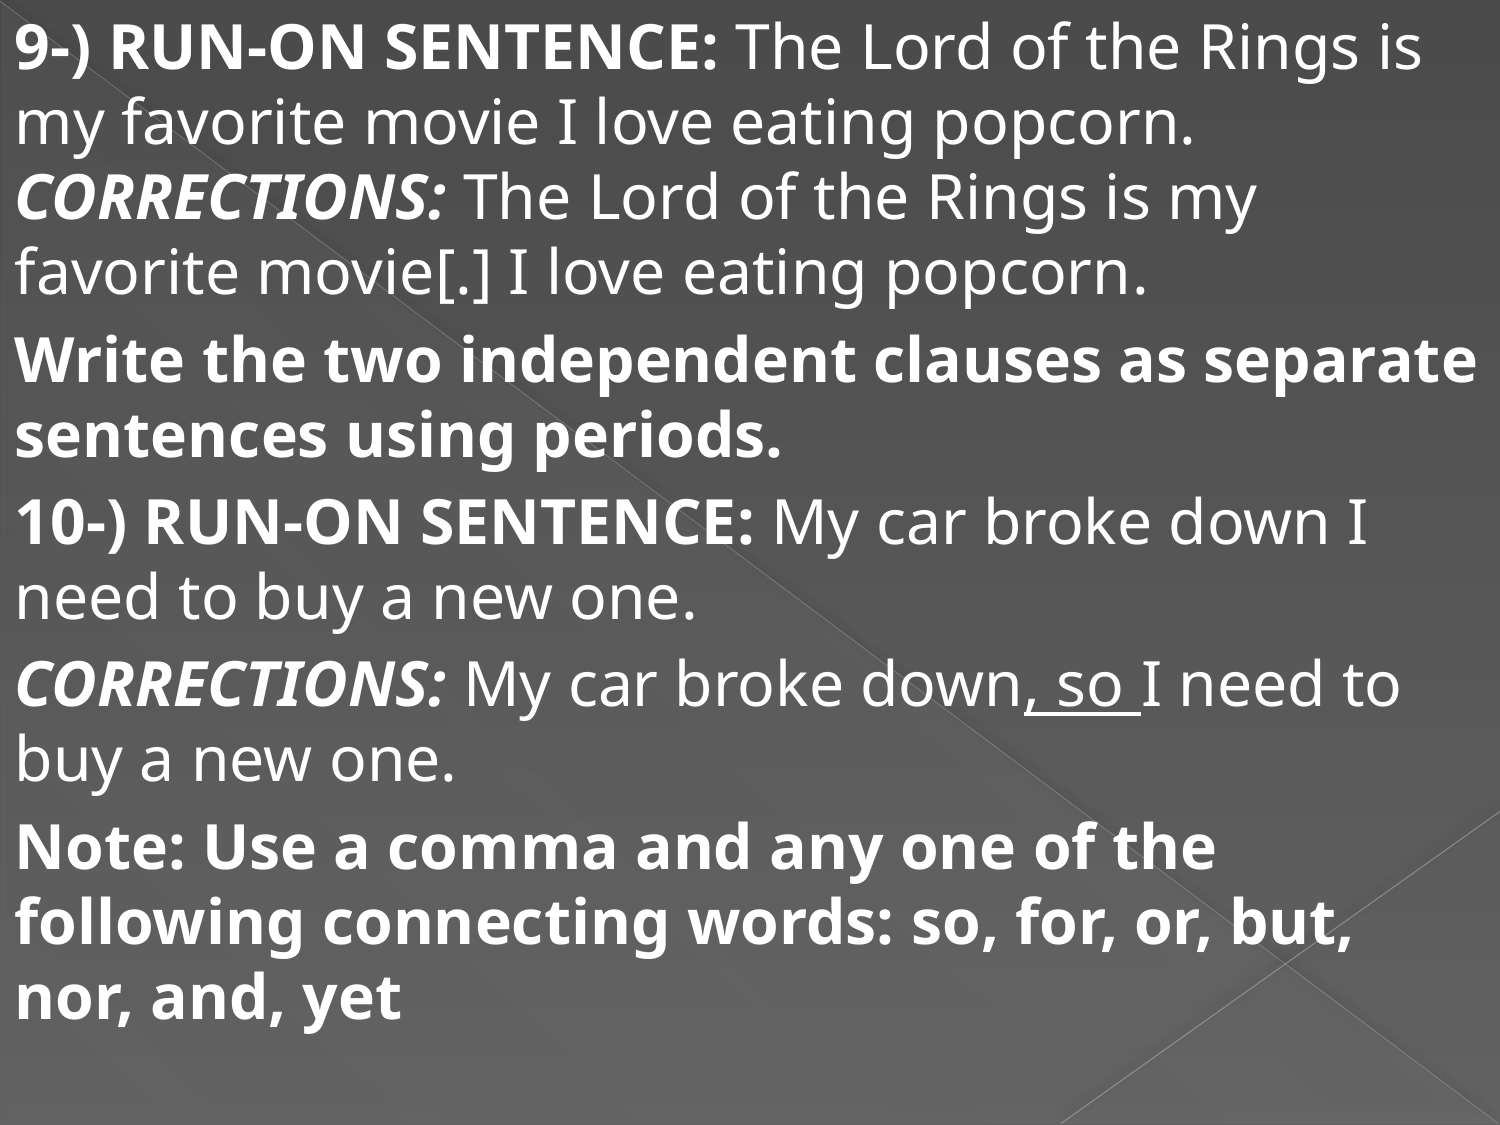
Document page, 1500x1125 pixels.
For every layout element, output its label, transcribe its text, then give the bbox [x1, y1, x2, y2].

list 9-) RUN-ON SENTENCE: The Lord of the Rings is my favorite movie I love eating popcorn. CORRECTIONS: The Lord of the Rings is my favorite movie[.] I love eating popcorn. Write the two independent clauses as separate sentences using periods. 10-) RUN-ON SENTENCE: My car broke down I need to buy a new one. CORRECTIONS: My car broke down, so I need to buy a new one. Note: Use a comma and any one of the following connecting words: so, for, or, but, nor, and, yet [0, 0, 1500, 1125]
